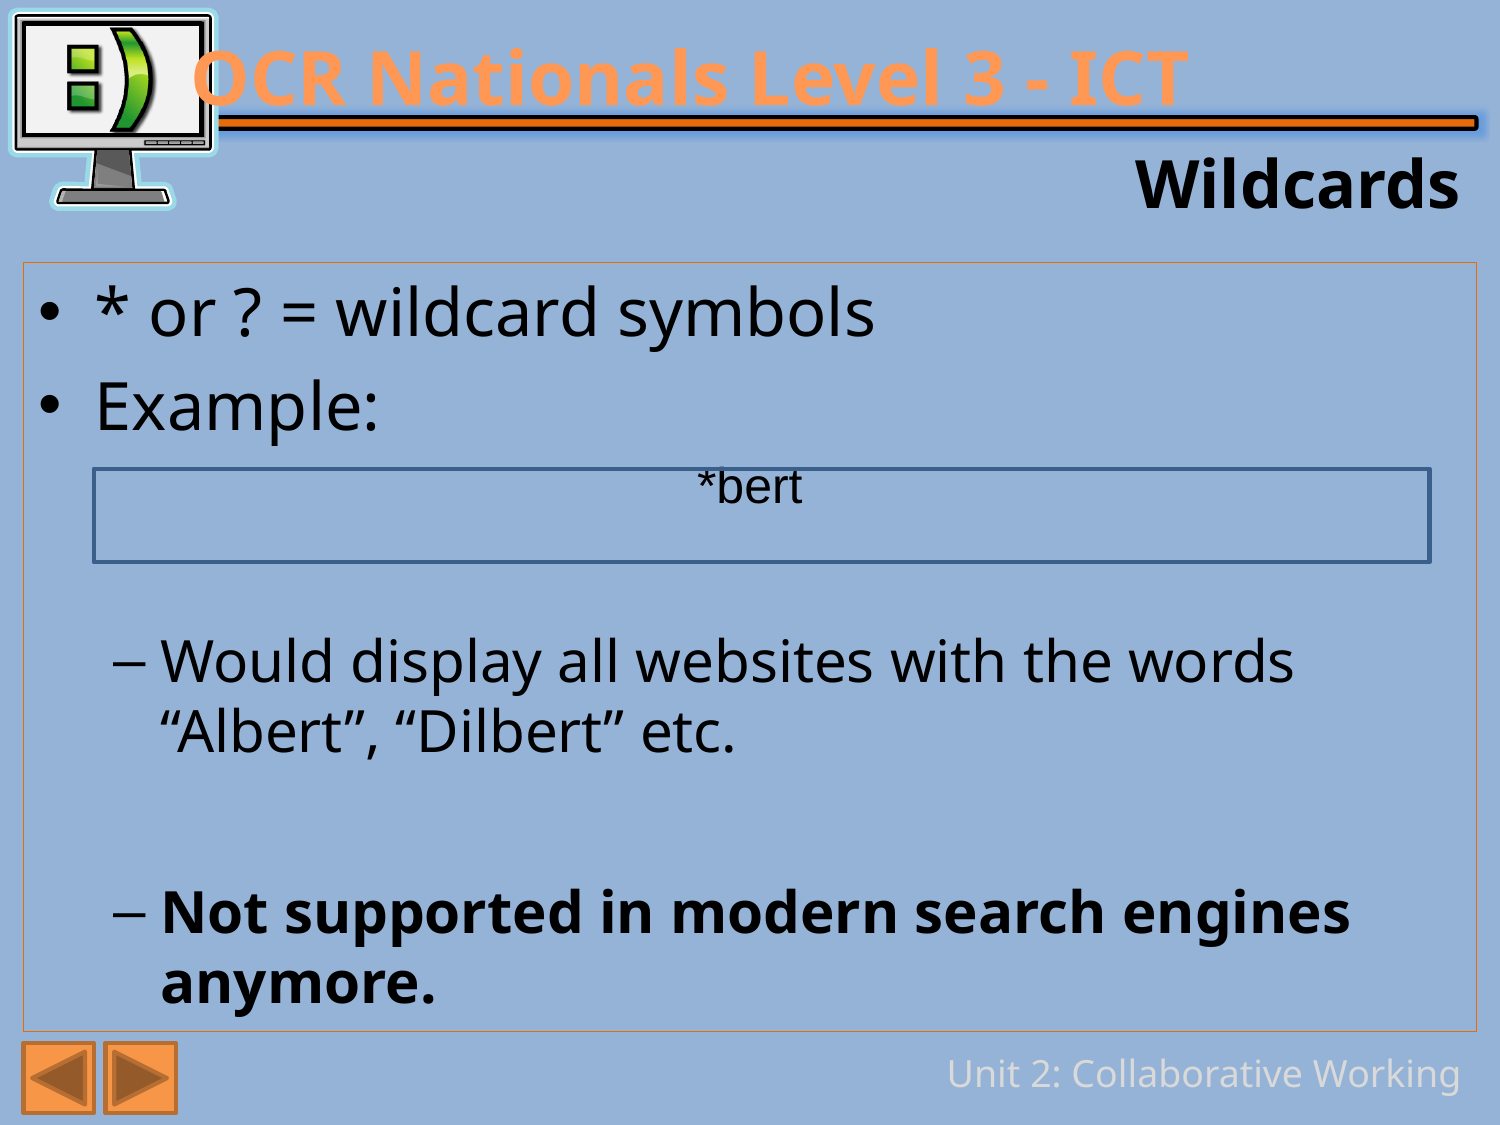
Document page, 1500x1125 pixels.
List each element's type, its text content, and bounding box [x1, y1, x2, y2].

title Wildcards [187, 117, 1477, 247]
picture [48, 21, 172, 139]
text_box [92, 467, 1432, 564]
list * or ? = wildcard symbols Example: *bert Would display all websites with the words “Albert”, “Dilbert” etc. Not supported in modern search engines anymore. [23, 262, 1477, 1032]
